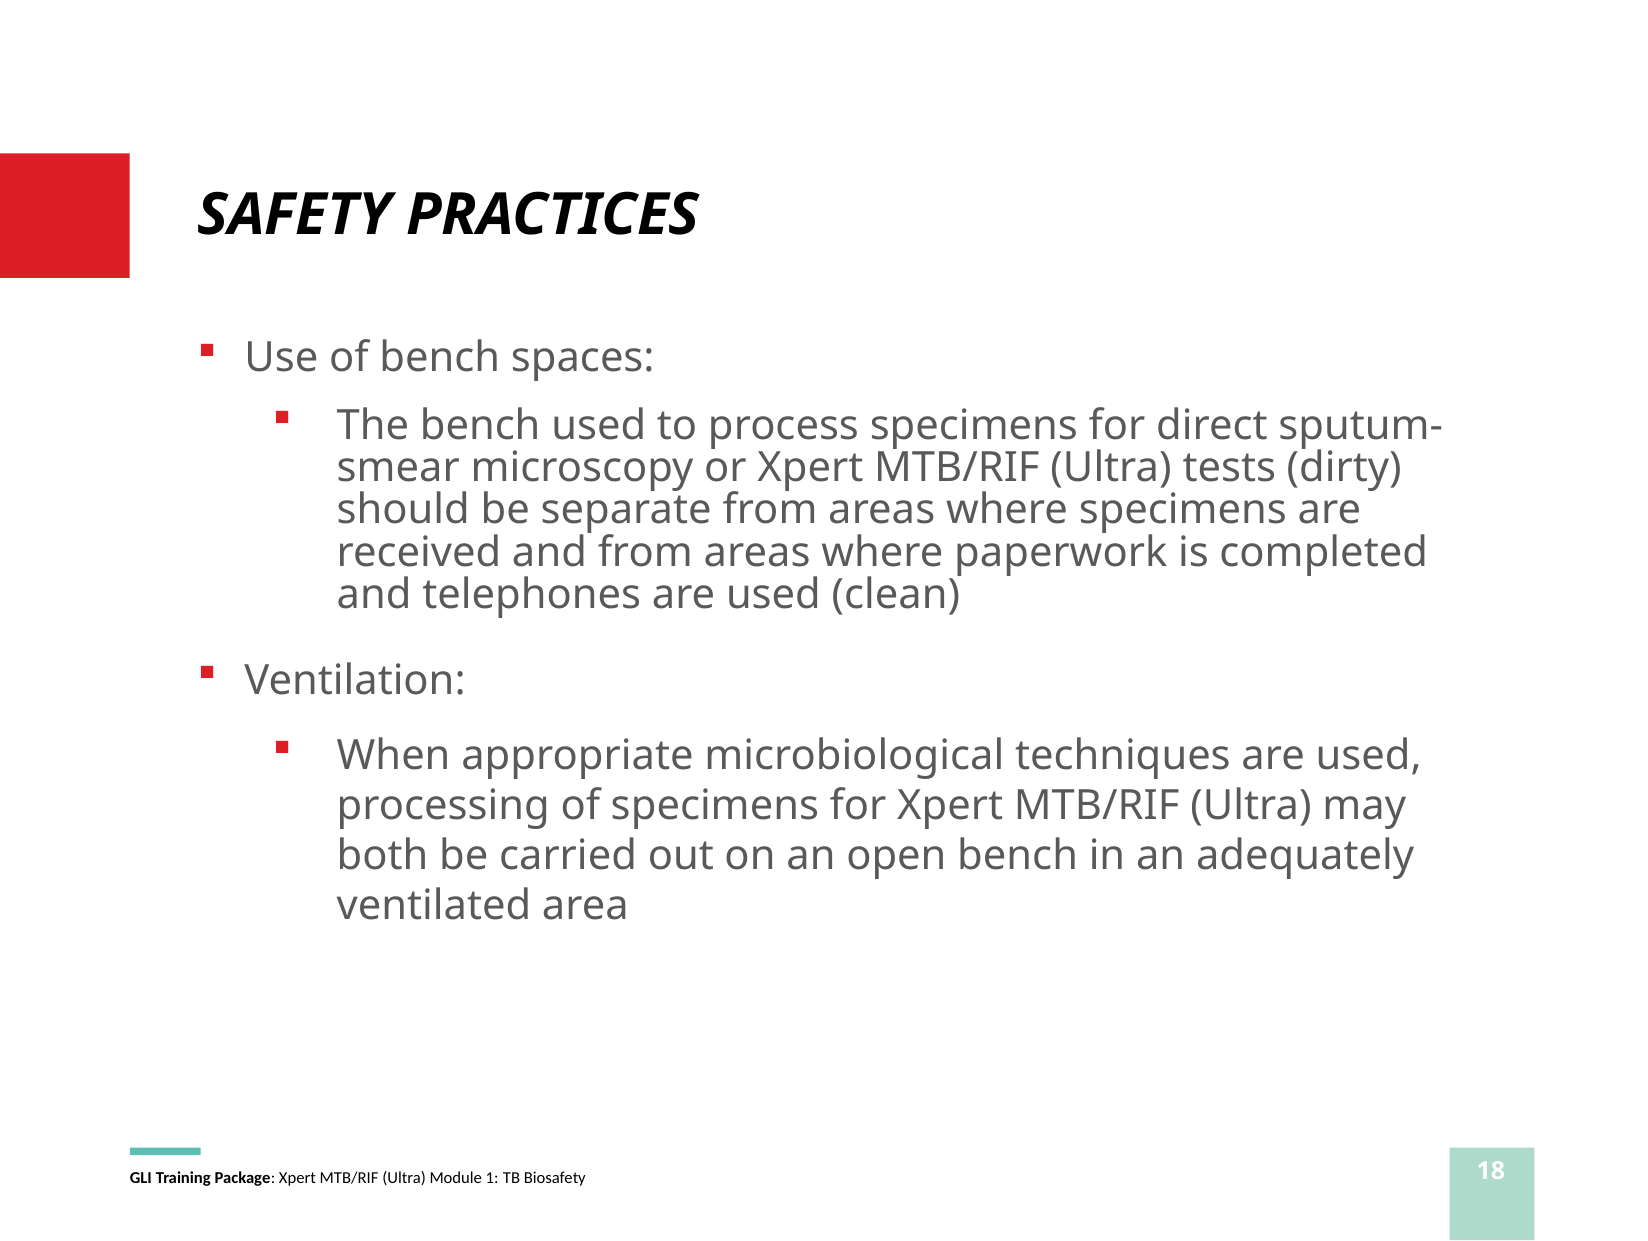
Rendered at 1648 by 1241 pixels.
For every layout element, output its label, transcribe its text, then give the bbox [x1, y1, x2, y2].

list Use of bench spaces: The bench used to process specimens for direct sputum-smear microscopy or Xpert MTB/RIF (Ultra) tests (dirty) should be separate from areas where specimens are received and from areas where paperwork is completed and telephones are used (clean) Ventilation: When appropriate microbiological techniques are used, processing of specimens for Xpert MTB/RIF (Ultra) may both be carried out on an open bench in an adequately ventilated area [197, 330, 1450, 1087]
title SAFETY PRACTICES [197, 153, 1450, 278]
